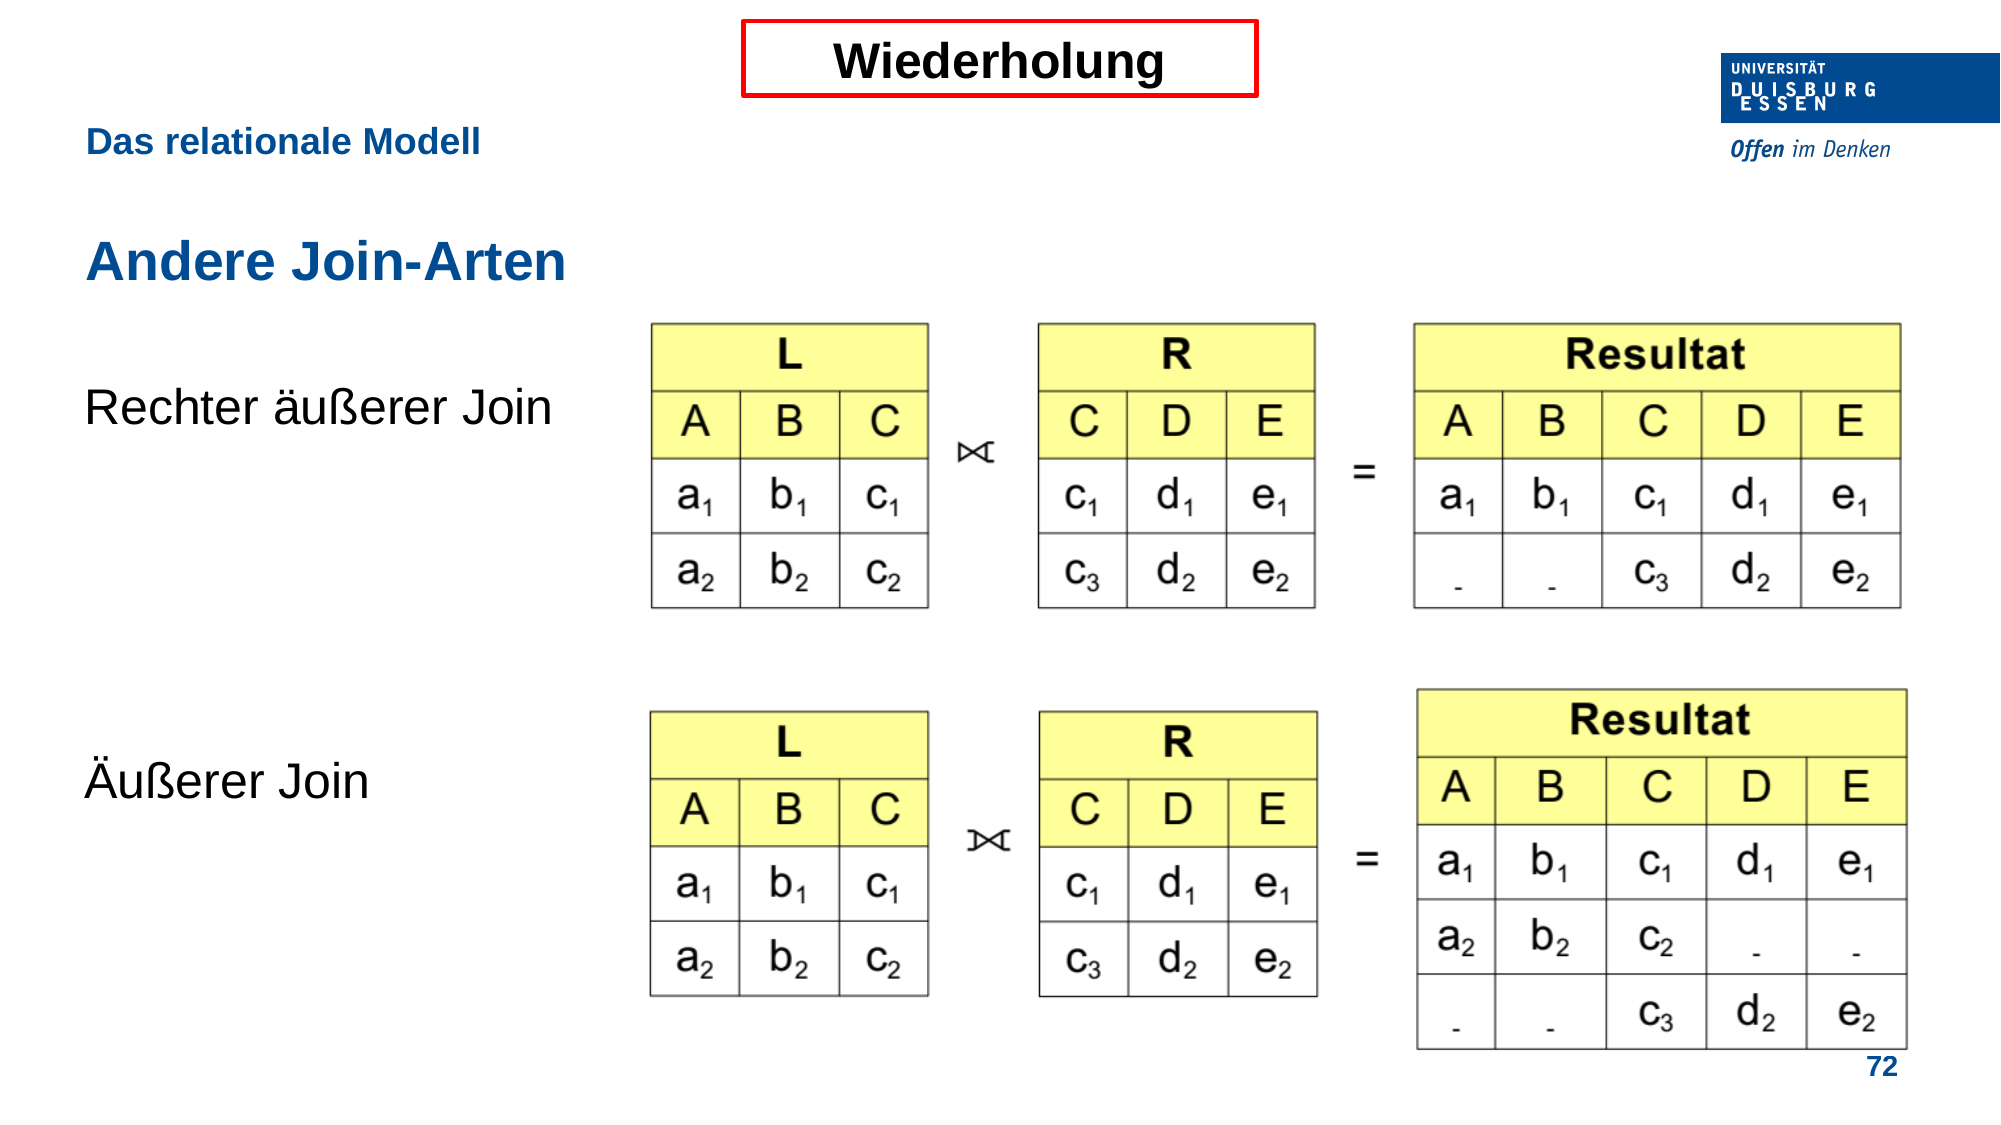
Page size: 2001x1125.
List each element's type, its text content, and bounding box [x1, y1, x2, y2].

picture [638, 311, 1914, 622]
list Das relationale Modell [85, 121, 1696, 163]
list Andere Join-Arten [85, 225, 1696, 301]
picture [638, 679, 1914, 1056]
picture [1721, 53, 2000, 162]
text_box Wiederholung [743, 21, 1257, 96]
slide_number 72 [1677, 1056, 1914, 1081]
list Rechter äußerer Join Äußerer Join [84, 373, 1783, 975]
